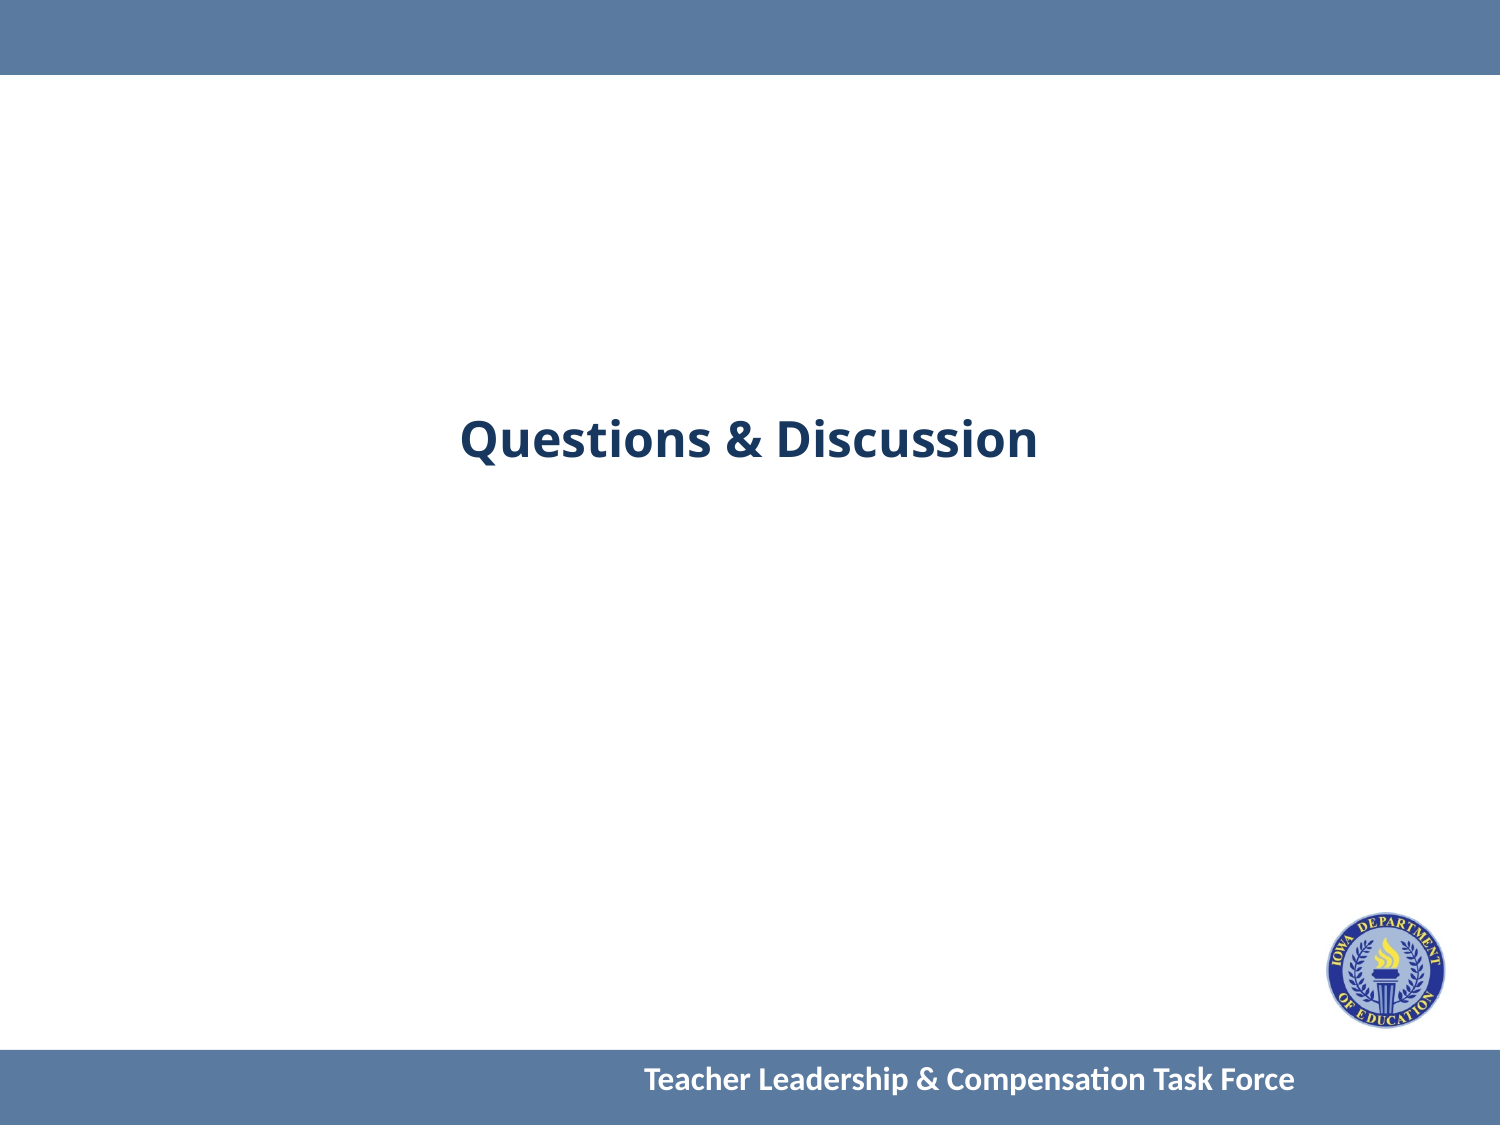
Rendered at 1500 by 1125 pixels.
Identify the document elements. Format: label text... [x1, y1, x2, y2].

picture [1326, 912, 1463, 1038]
text_box [0, 1049, 1500, 1125]
text_box Teacher Leadership & Compensation Task Force [629, 1049, 1312, 1105]
text_box [0, 0, 1500, 75]
text_box Questions & Discussion [224, 399, 1275, 475]
